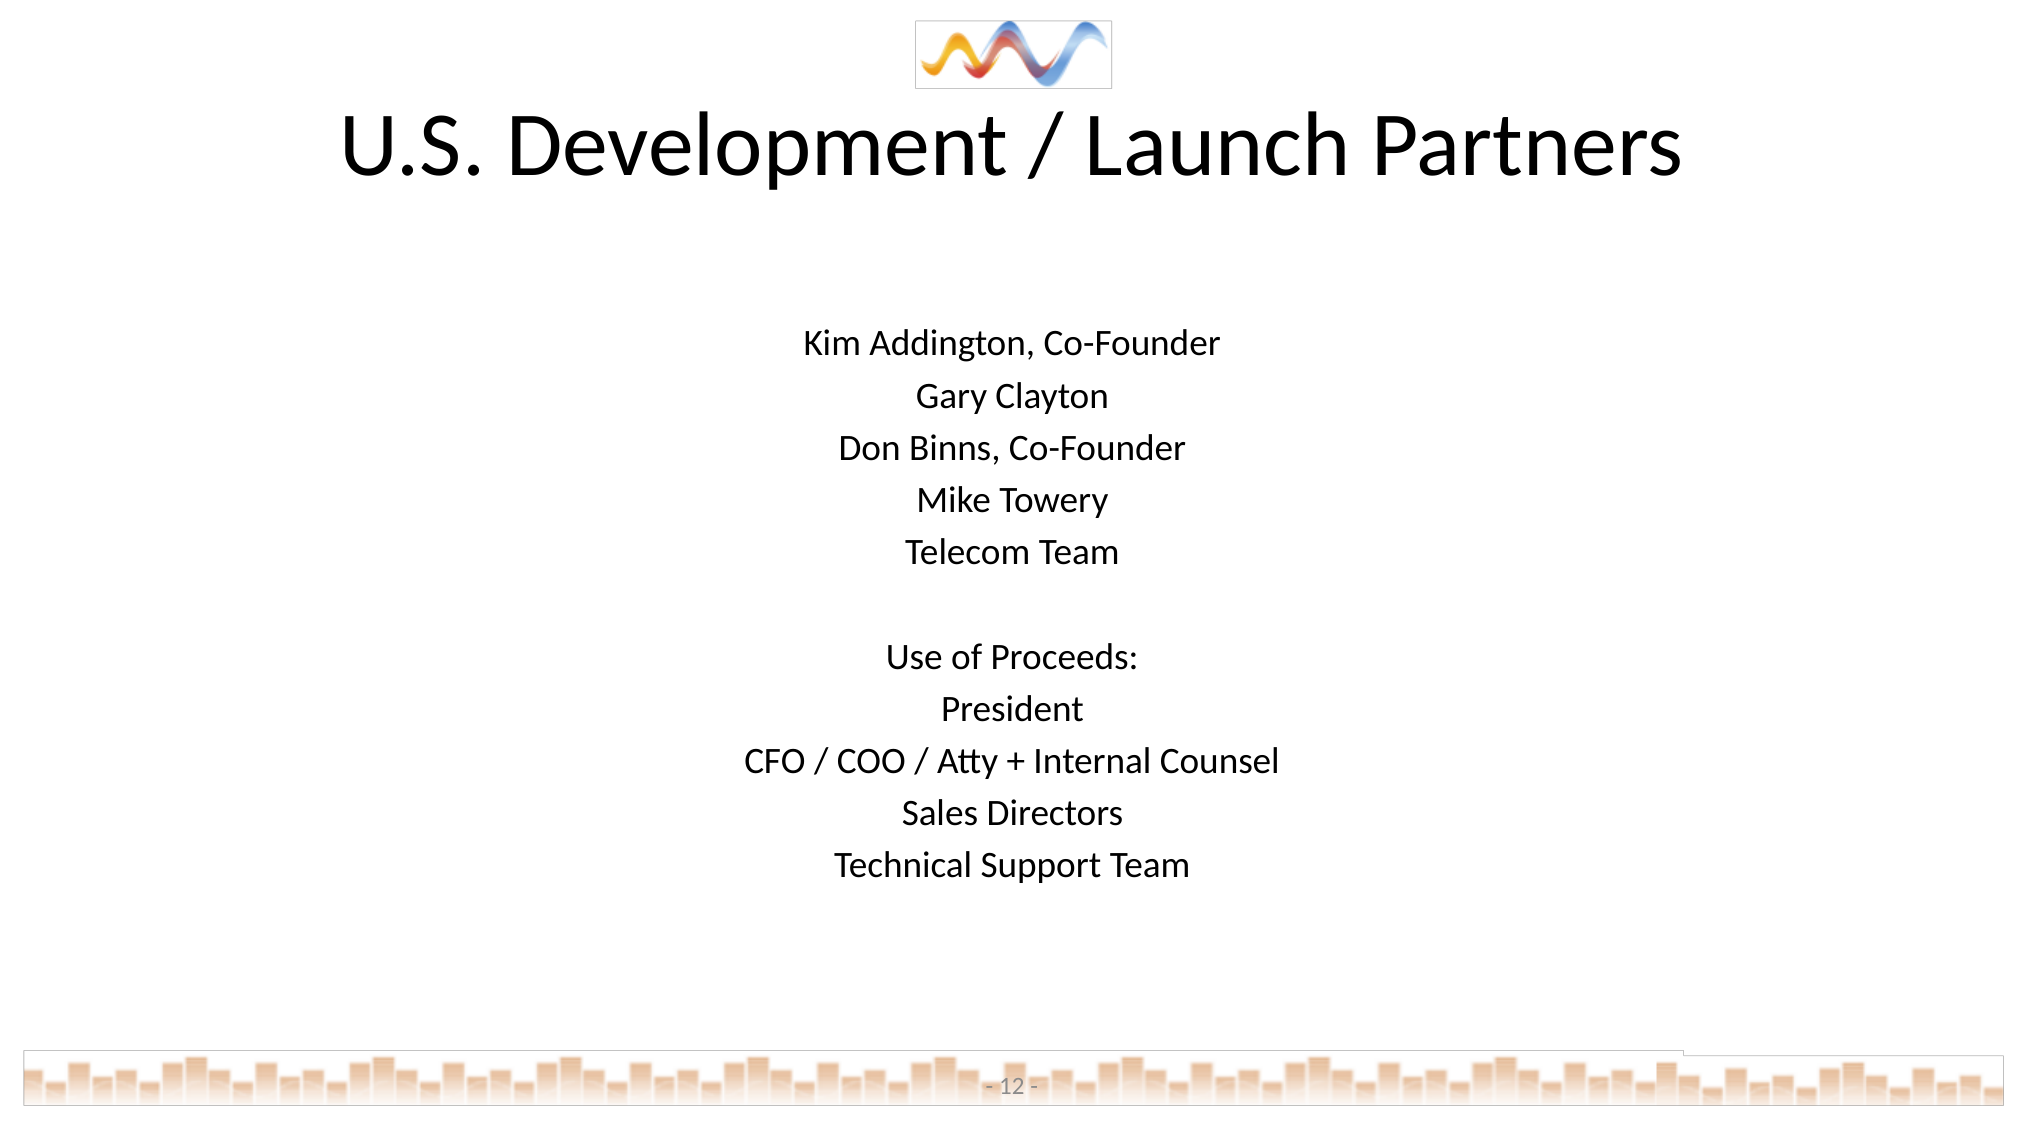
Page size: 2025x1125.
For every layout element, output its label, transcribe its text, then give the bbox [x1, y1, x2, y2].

list Kim Addington, Co-Founder Gary Clayton Don Binns, Co-Founder Mike Towery Telecom Team Use of Proceeds: President CFO / COO / Atty + Internal Counsel Sales Directors Technical Support Team [101, 233, 1924, 1005]
title U.S. Development / Launch Partners [101, 45, 1924, 233]
slide_number - 12 - [940, 1054, 1083, 1115]
